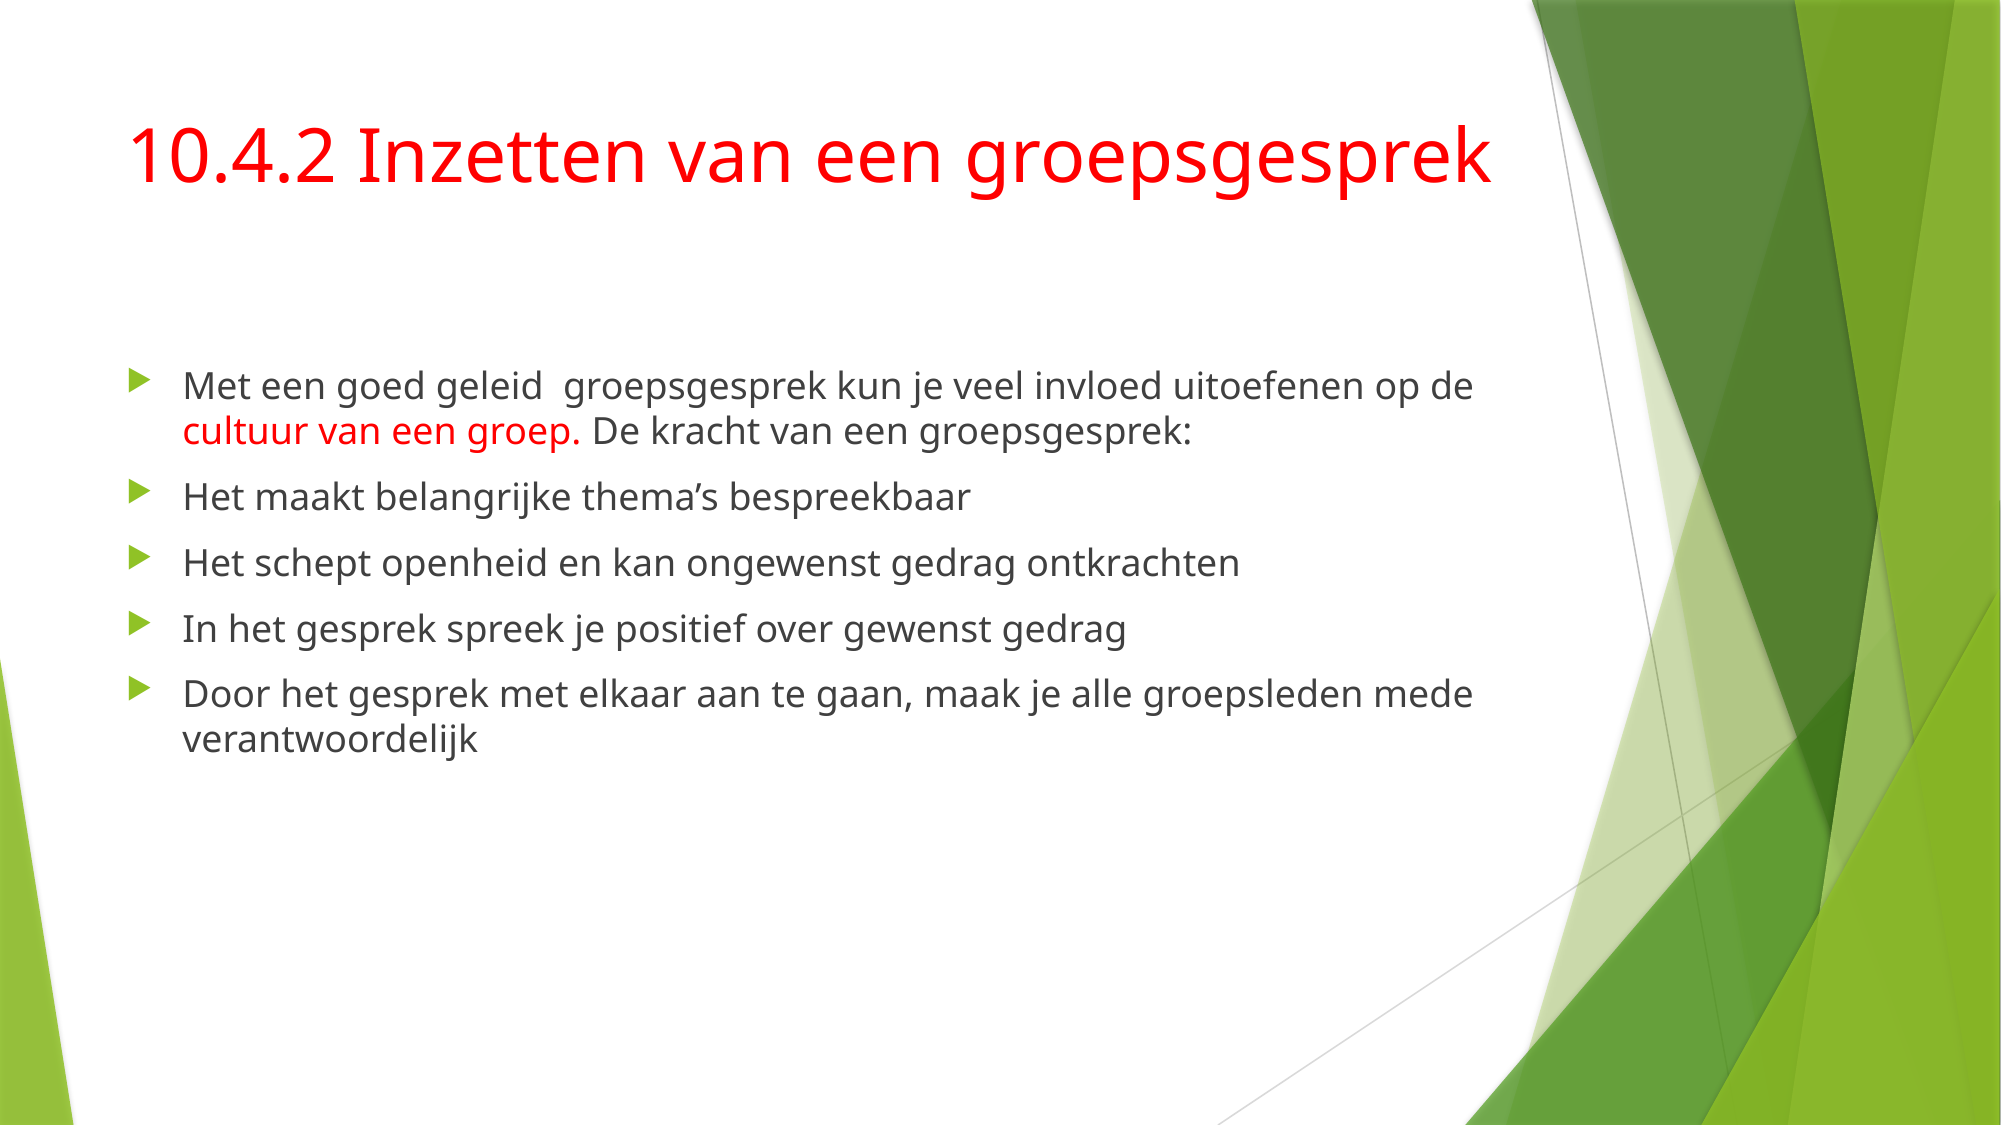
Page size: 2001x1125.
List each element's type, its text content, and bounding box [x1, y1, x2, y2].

list Met een goed geleid groepsgesprek kun je veel invloed uitoefenen op de cultuur van een groep. De kracht van een groepsgesprek: Het maakt belangrijke thema’s bespreekbaar Het schept openheid en kan ongewenst gedrag ontkrachten In het gesprek spreek je positief over gewenst gedrag Door het gesprek met elkaar aan te gaan, maak je alle groepsleden mede verantwoordelijk [111, 354, 1522, 992]
title 10.4.2 Inzetten van een groepsgesprek [111, 99, 1522, 317]
